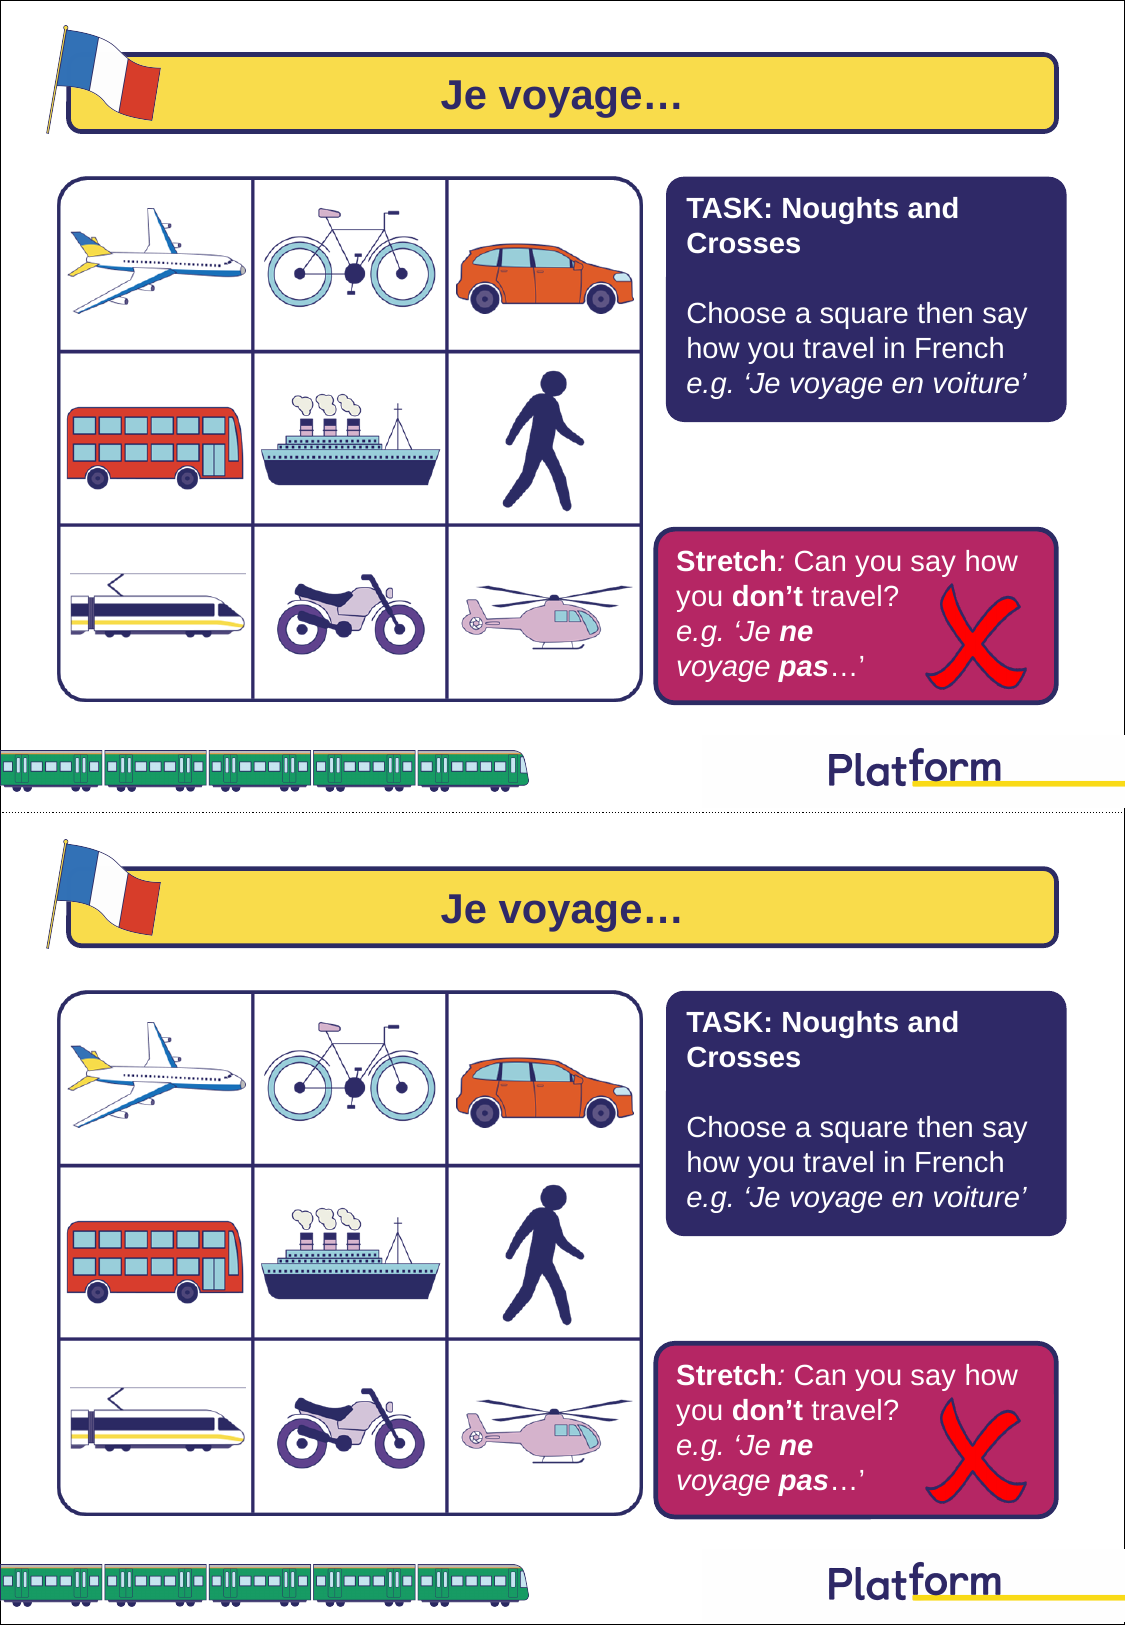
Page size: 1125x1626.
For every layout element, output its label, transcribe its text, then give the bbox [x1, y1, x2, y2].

picture [53, 990, 644, 1516]
text_box Je voyage… [165, 54, 1057, 132]
text_box Stretch: Can you say how you don’t travel? e.g. ‘Je ne voyage pas…’ [655, 1343, 1057, 1517]
picture [925, 583, 1027, 690]
picture [925, 1397, 1027, 1504]
table_header [1, 1, 1124, 812]
picture [46, 839, 161, 949]
picture [702, 1549, 1125, 1622]
text_box Stretch: Can you say how you don’t travel? e.g. ‘Je ne voyage pas…’ [655, 529, 1057, 703]
picture [0, 1564, 529, 1607]
picture [0, 750, 529, 793]
picture [702, 735, 1125, 808]
text_box Je voyage… [165, 868, 1057, 946]
picture [53, 176, 644, 702]
picture [46, 25, 161, 135]
text_box TASK: Noughts and Crosses Choose a square then say how you travel in French e.g. ‘Je voyage en voiture’ [665, 990, 1067, 1237]
text_box TASK: Noughts and Crosses Choose a square then say how you travel in French e.g. ‘Je voyage en voiture’ [665, 176, 1067, 423]
table_cell [1, 812, 1124, 1624]
